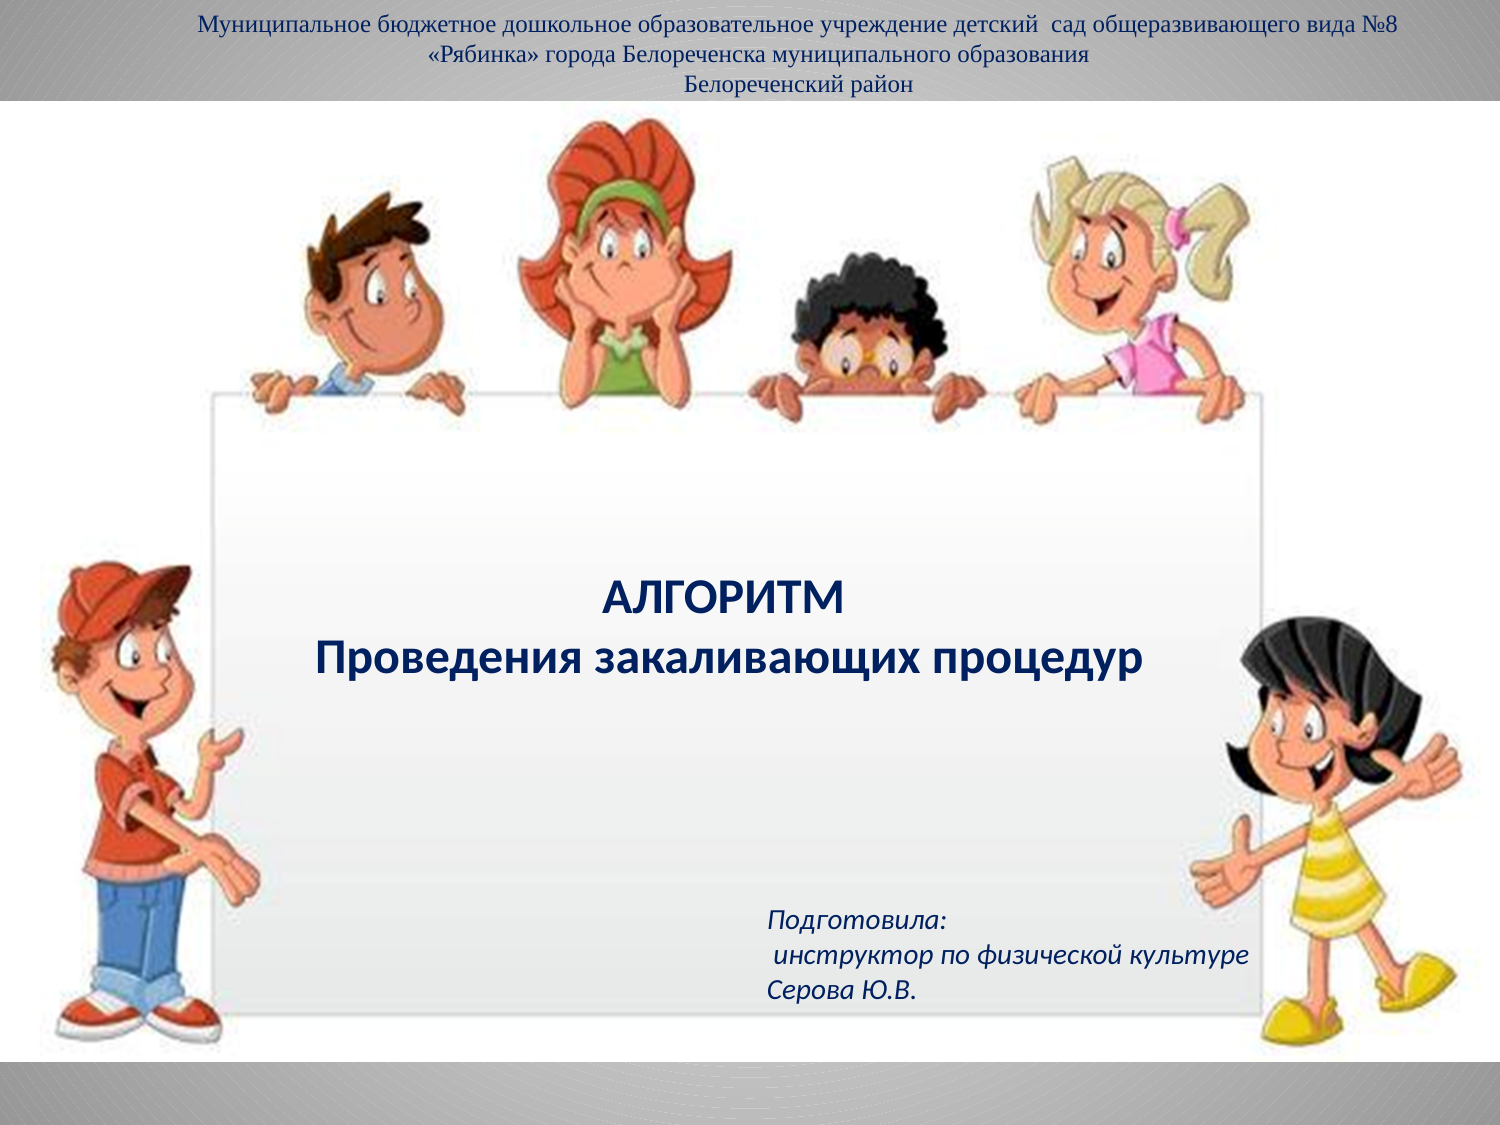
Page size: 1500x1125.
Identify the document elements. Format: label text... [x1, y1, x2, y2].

picture [0, 101, 1500, 1062]
text_box Муниципальное бюджетное дошкольное образовательное учреждение детский сад общеразвивающего вида №8 «Рябинка» города Белореченска муниципального образования Белореченский район [88, 0, 1436, 100]
